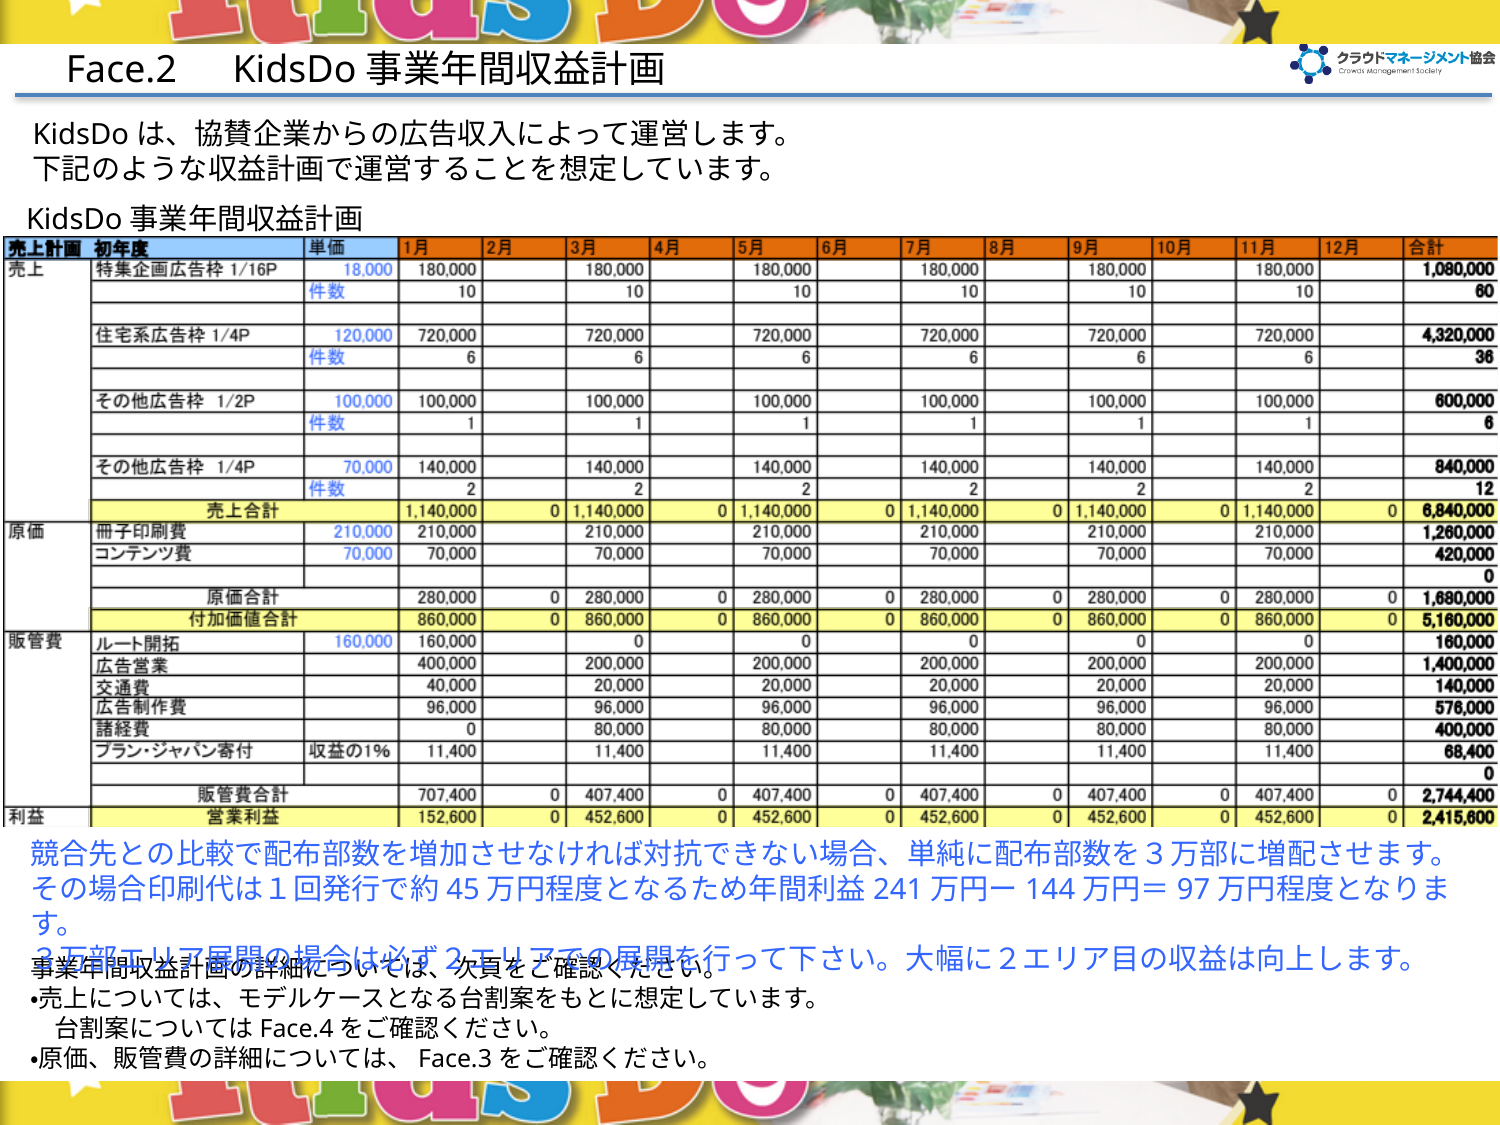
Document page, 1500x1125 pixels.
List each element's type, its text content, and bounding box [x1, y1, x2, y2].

text_box KidsDo事業年間収益計画 [11, 192, 1310, 234]
text_box KidsDoは、協賛企業からの広告収入によって運営します。 下記のような収益計画で運営することを想定しています。 [18, 108, 1317, 193]
picture [0, 0, 1500, 90]
text_box Face.2 KidsDo事業年間収益計画 [51, 52, 1266, 93]
text_box 事業年間収益計画の詳細については、次頁をご確認ください。 ・売上については、モデルケースとなる台割案をもとに想定しています。 台割案についてはFace.4をご確認ください。 ・原価、販管費の詳細については、Face.3をご確認ください。 [15, 1018, 1314, 1079]
picture [2, 236, 1498, 827]
text_box 競合先との比較で配布部数を増加させなければ対抗できない場合、単純に配布部数を３万部に増配させます。 その場合印刷代は１回発行で約45万円程度となるため年間利益241万円ー144万円＝97万円程度となります。 ３万部エリア展開の場合は必ず２エリアでの展開を行って下さい。大幅に２エリア目の収益は向上します。 [15, 835, 1489, 1018]
picture [0, 1081, 1500, 1125]
